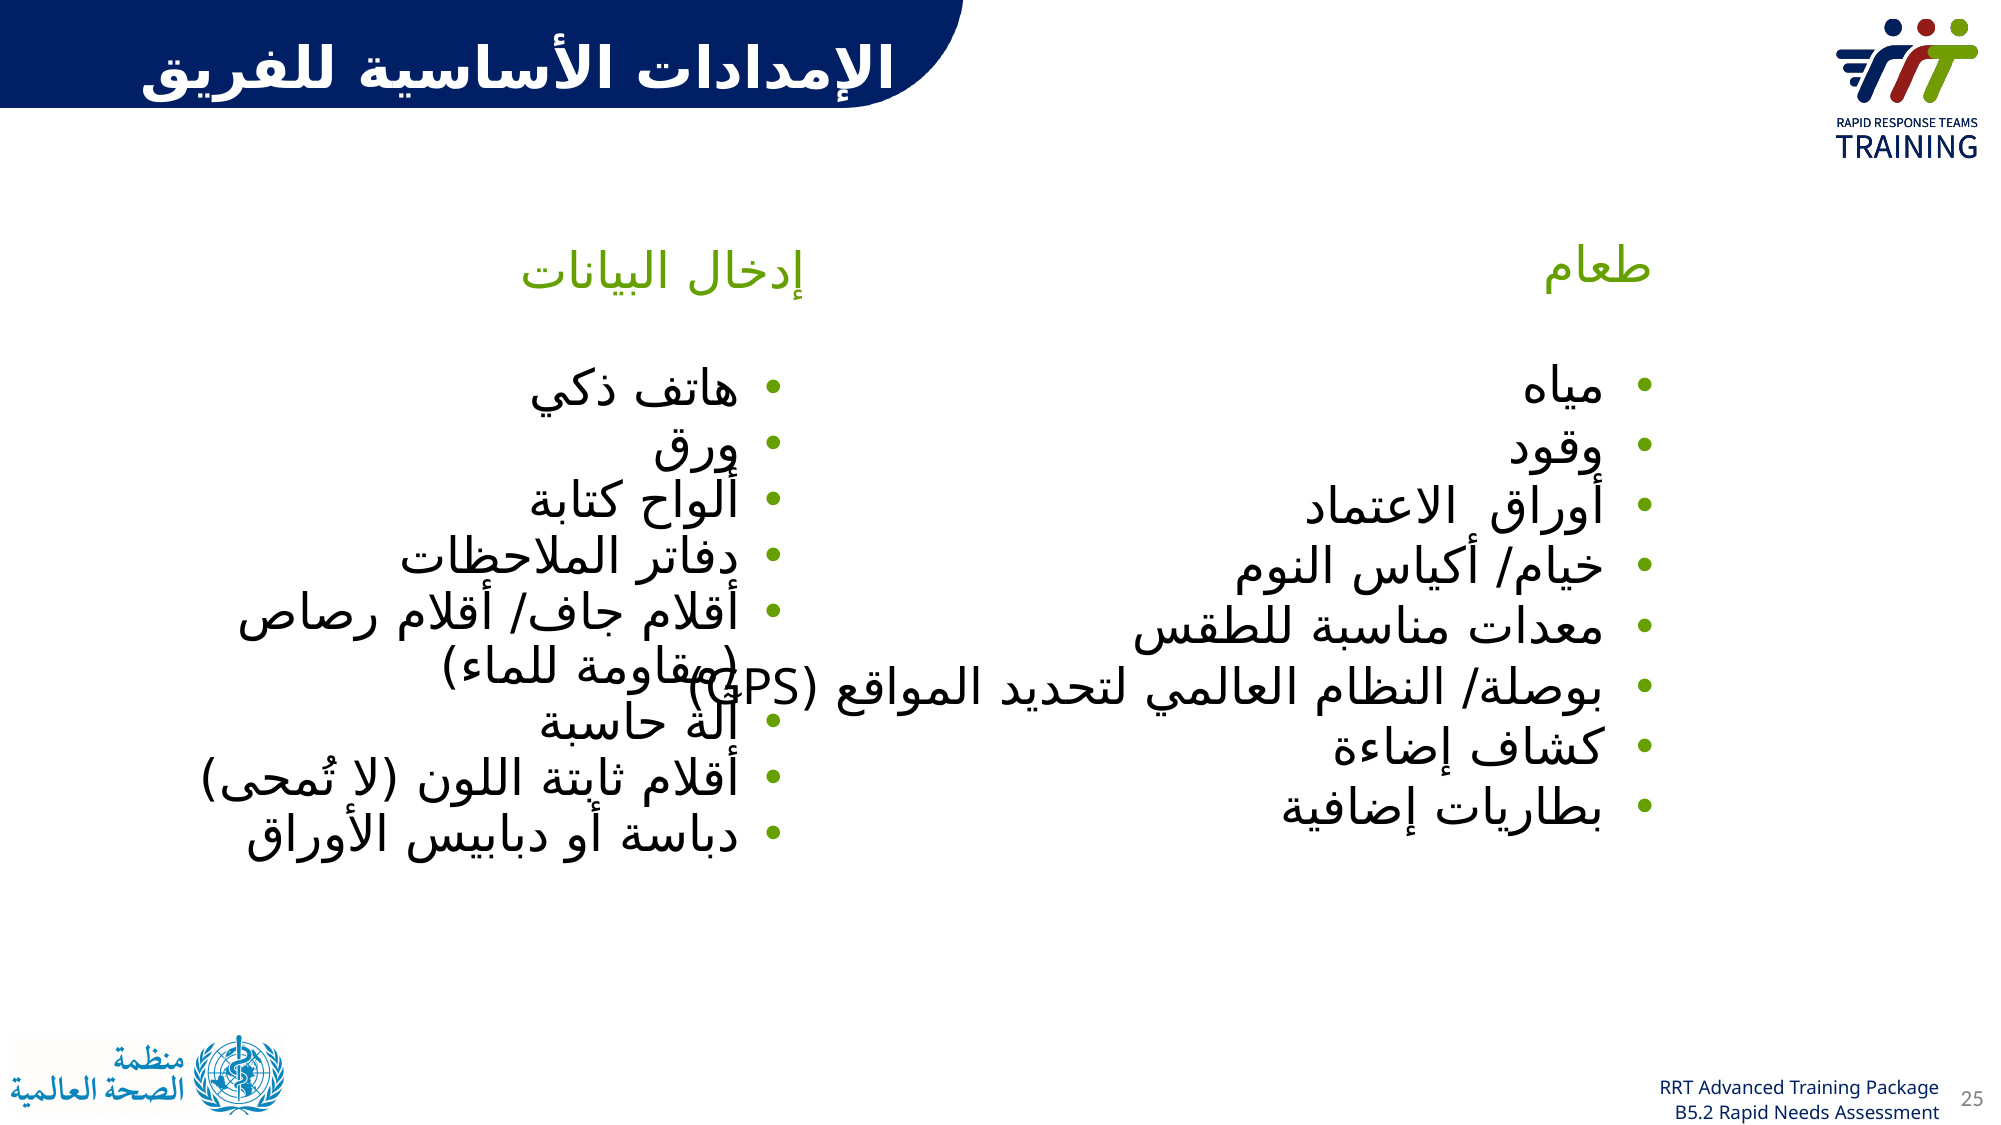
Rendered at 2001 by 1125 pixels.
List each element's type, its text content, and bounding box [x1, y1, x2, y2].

list طعام مياه وقود أوراق الاعتماد خيام/ أكياس النوم معدات مناسبة للطقس بوصلة/ النظام العالمي لتحديد المواقع (GPS) كشاف إضاءة بطاريات إضافية [338, 231, 1662, 894]
picture [0, 0, 964, 108]
text_box إدخال البيانات هاتف ذكي ورق ألواح كتابة دفاتر الملاحظات أقلام جاف/ أقلام رصاص (مقاومة للماء) آلة حاسبة أقلام ثابتة اللون (لا تُمحى) دباسة أو دبابيس الأوراق [165, 238, 814, 981]
text_box الإمدادات الأساسية للفريق [31, 7, 905, 132]
picture [1835, 19, 1978, 167]
picture [241, 1050, 247, 1059]
picture [11, 1035, 284, 1115]
